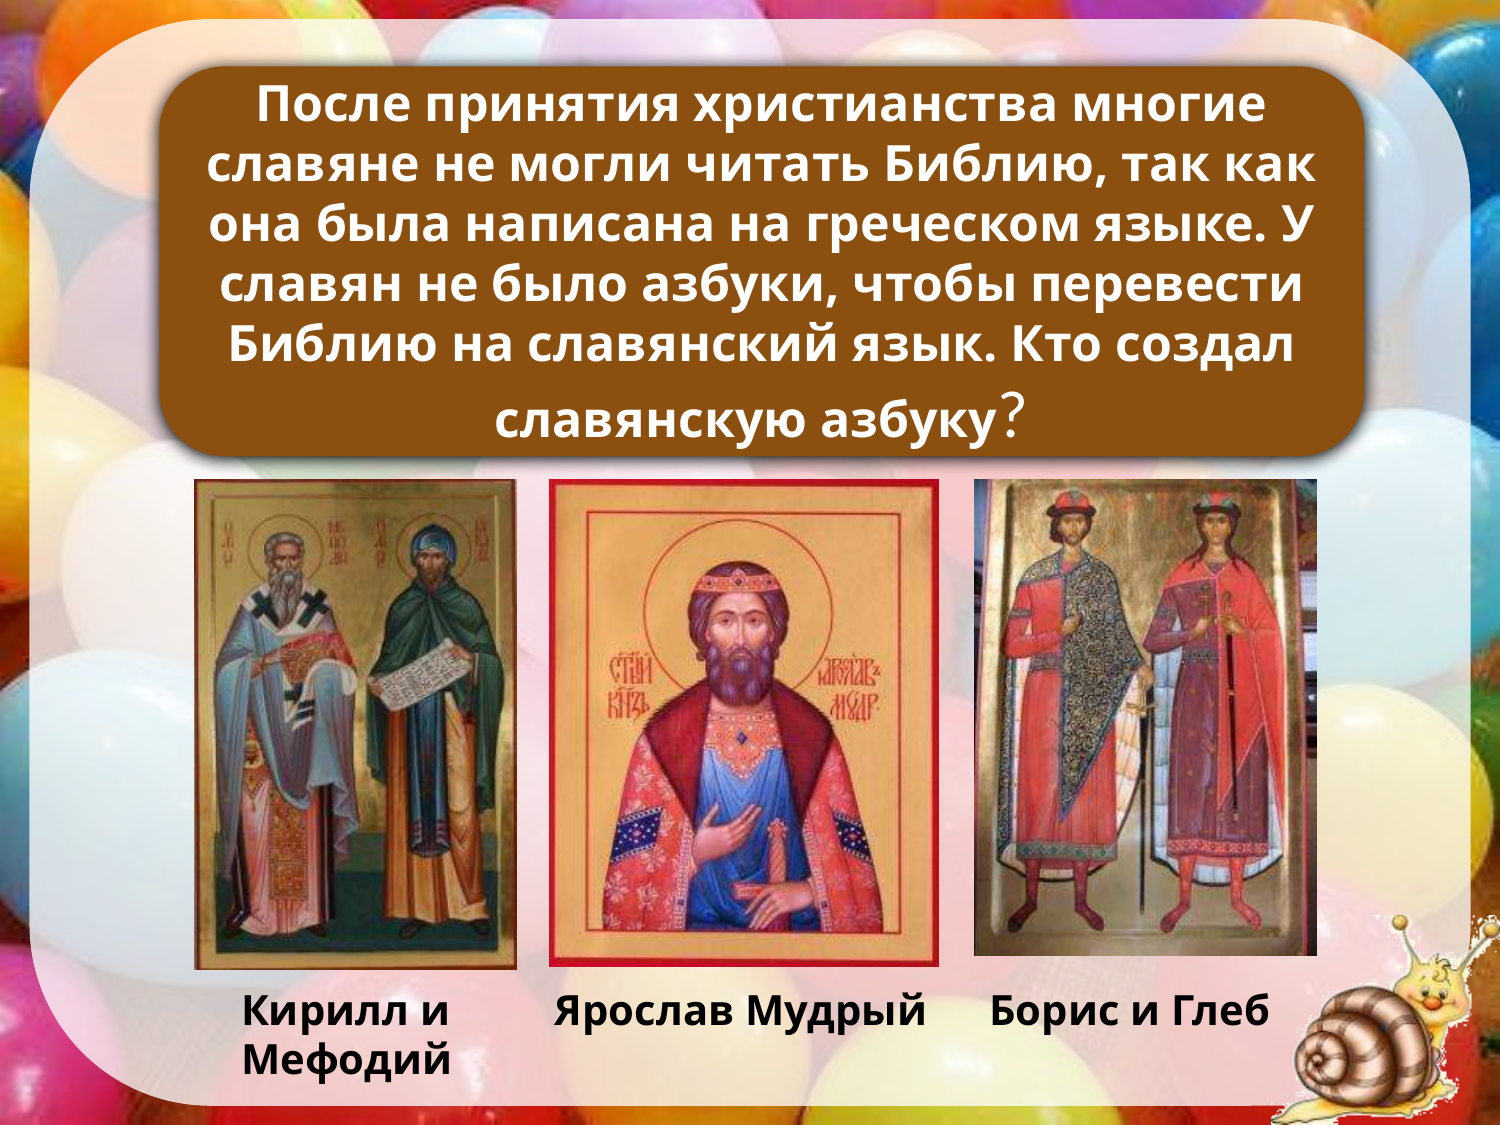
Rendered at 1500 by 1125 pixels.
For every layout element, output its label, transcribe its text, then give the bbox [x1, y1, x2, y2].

text_box Борис и Глеб [974, 975, 1266, 1041]
text_box Кирилл и Мефодий [226, 978, 468, 1091]
text_box После принятия христианства многие славяне не могли читать Библию, так как она была написана на греческом языке. У славян не было азбуки, чтобы перевести Библию на славянский язык. Кто создал славянскую азбуку? [159, 66, 1365, 457]
picture [0, 0, 1500, 1125]
text_box Ярослав Мудрый [540, 975, 943, 1041]
